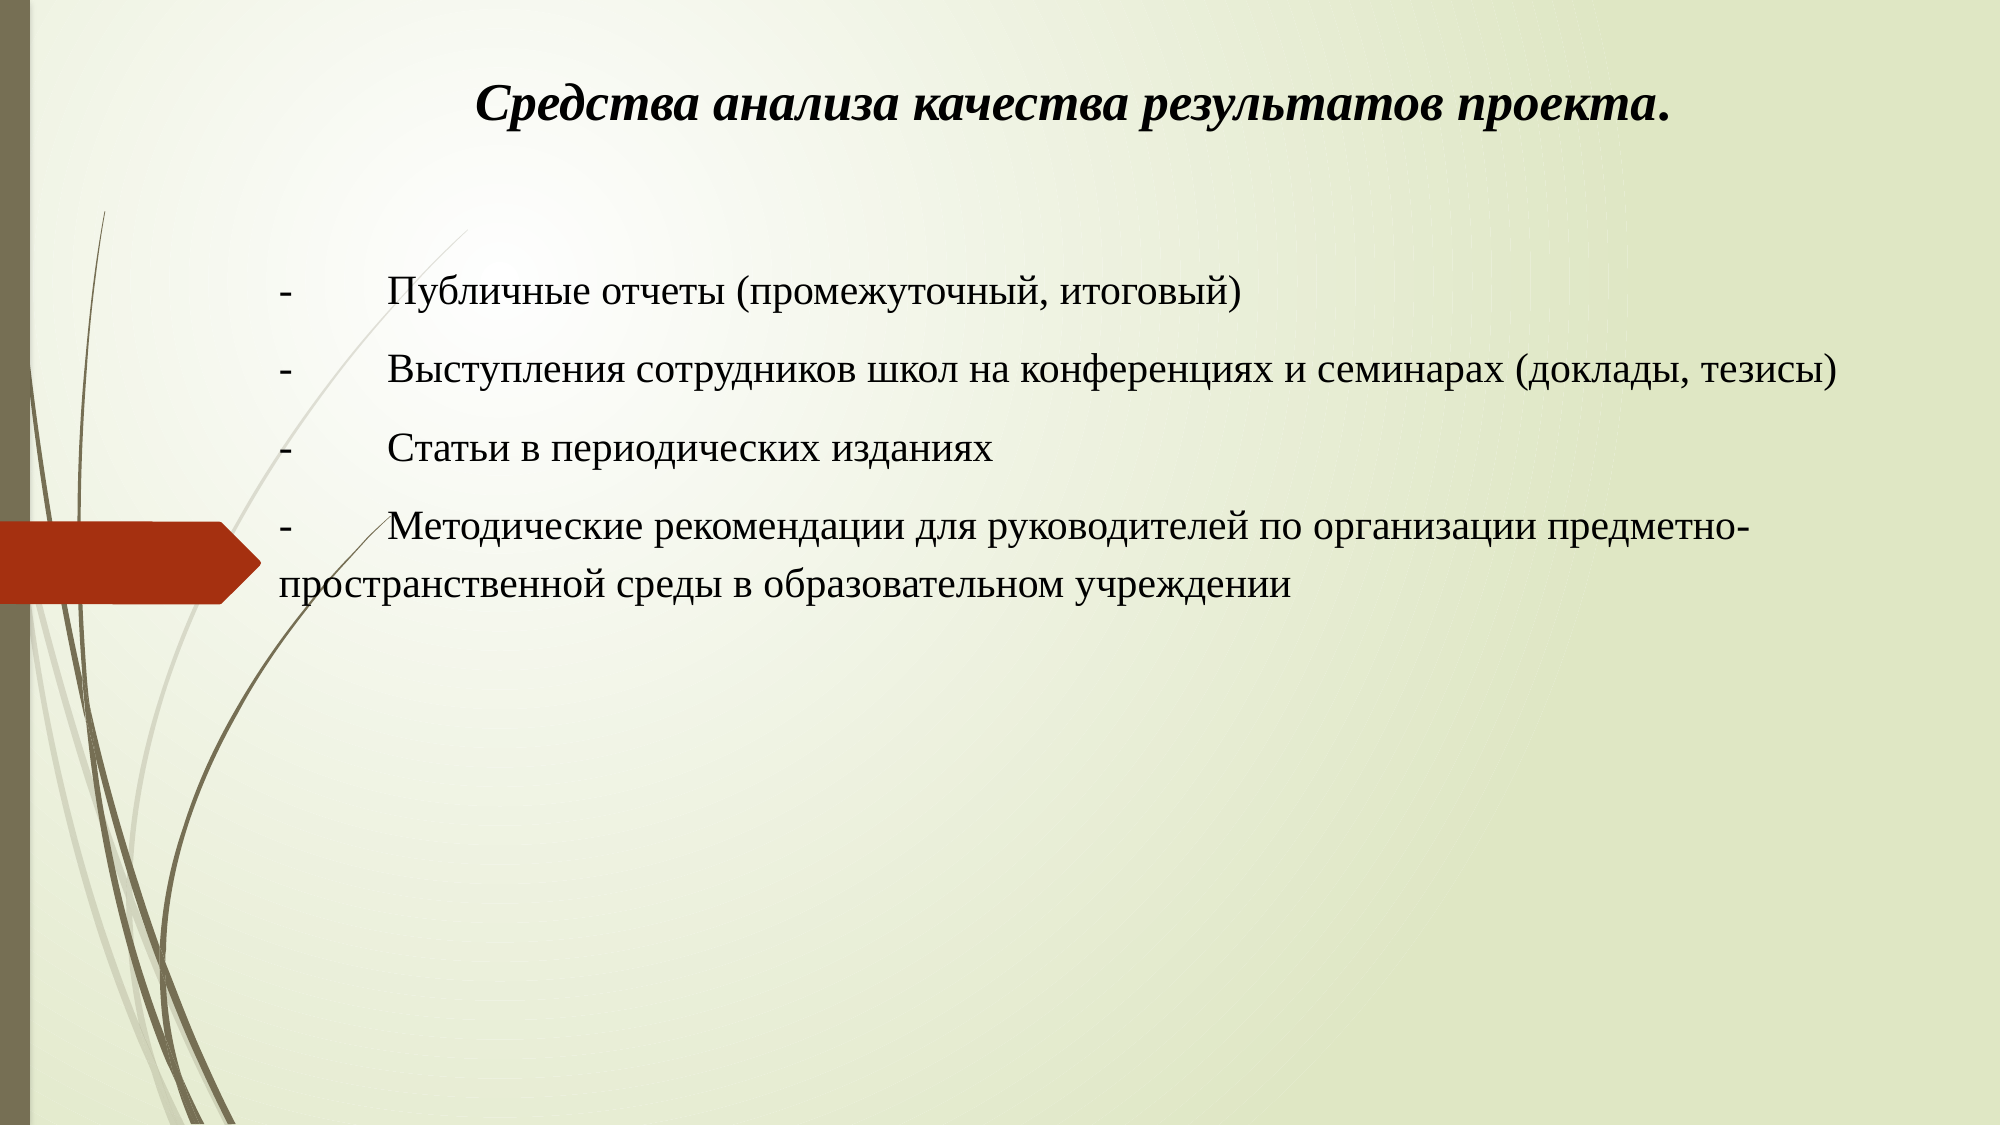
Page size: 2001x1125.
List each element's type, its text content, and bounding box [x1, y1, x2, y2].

title Средства анализа качества результатов проекта. [314, 50, 1970, 203]
list - Публичные отчеты (промежуточный, итоговый) - Выступления сотрудников школ на конференциях и семинарах (доклады, тезисы) - Статьи в периодических изданиях - Методические рекомендации для руководителей по организации предметно-пространственной среды в образовательном учреждении [263, 247, 1862, 999]
